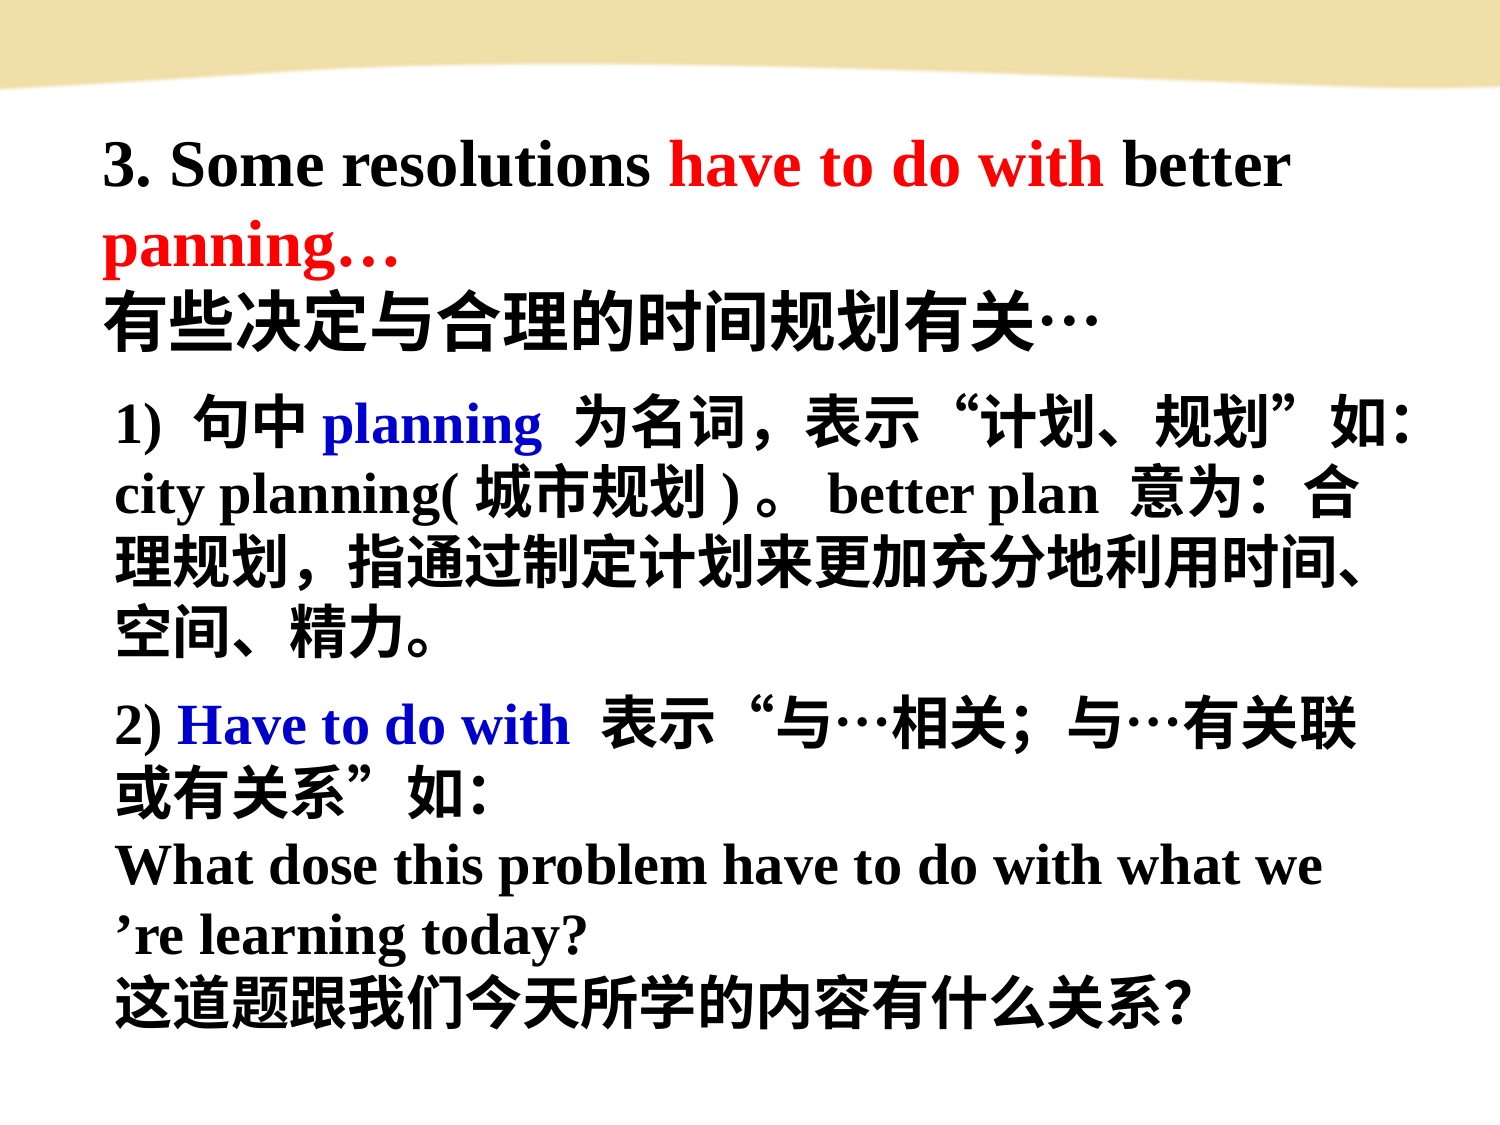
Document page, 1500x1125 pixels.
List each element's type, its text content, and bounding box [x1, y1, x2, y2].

picture [0, 0, 1500, 1125]
text_box 1) 句中planning 为名词，表示“计划、规划”如：city planning(城市规划)。better plan 意为：合理规划，指通过制定计划来更加充分地利用时间、空间、精力。 2) Have to do with 表示“与…相关；与…有关联或有关系”如： What dose this problem have to do with what we ’re learning today? 这道题跟我们今天所学的内容有什么关系？ [99, 378, 1413, 1044]
text_box 3. Some resolutions have to do with better panning… 有些决定与合理的时间规划有关… [87, 112, 1313, 448]
